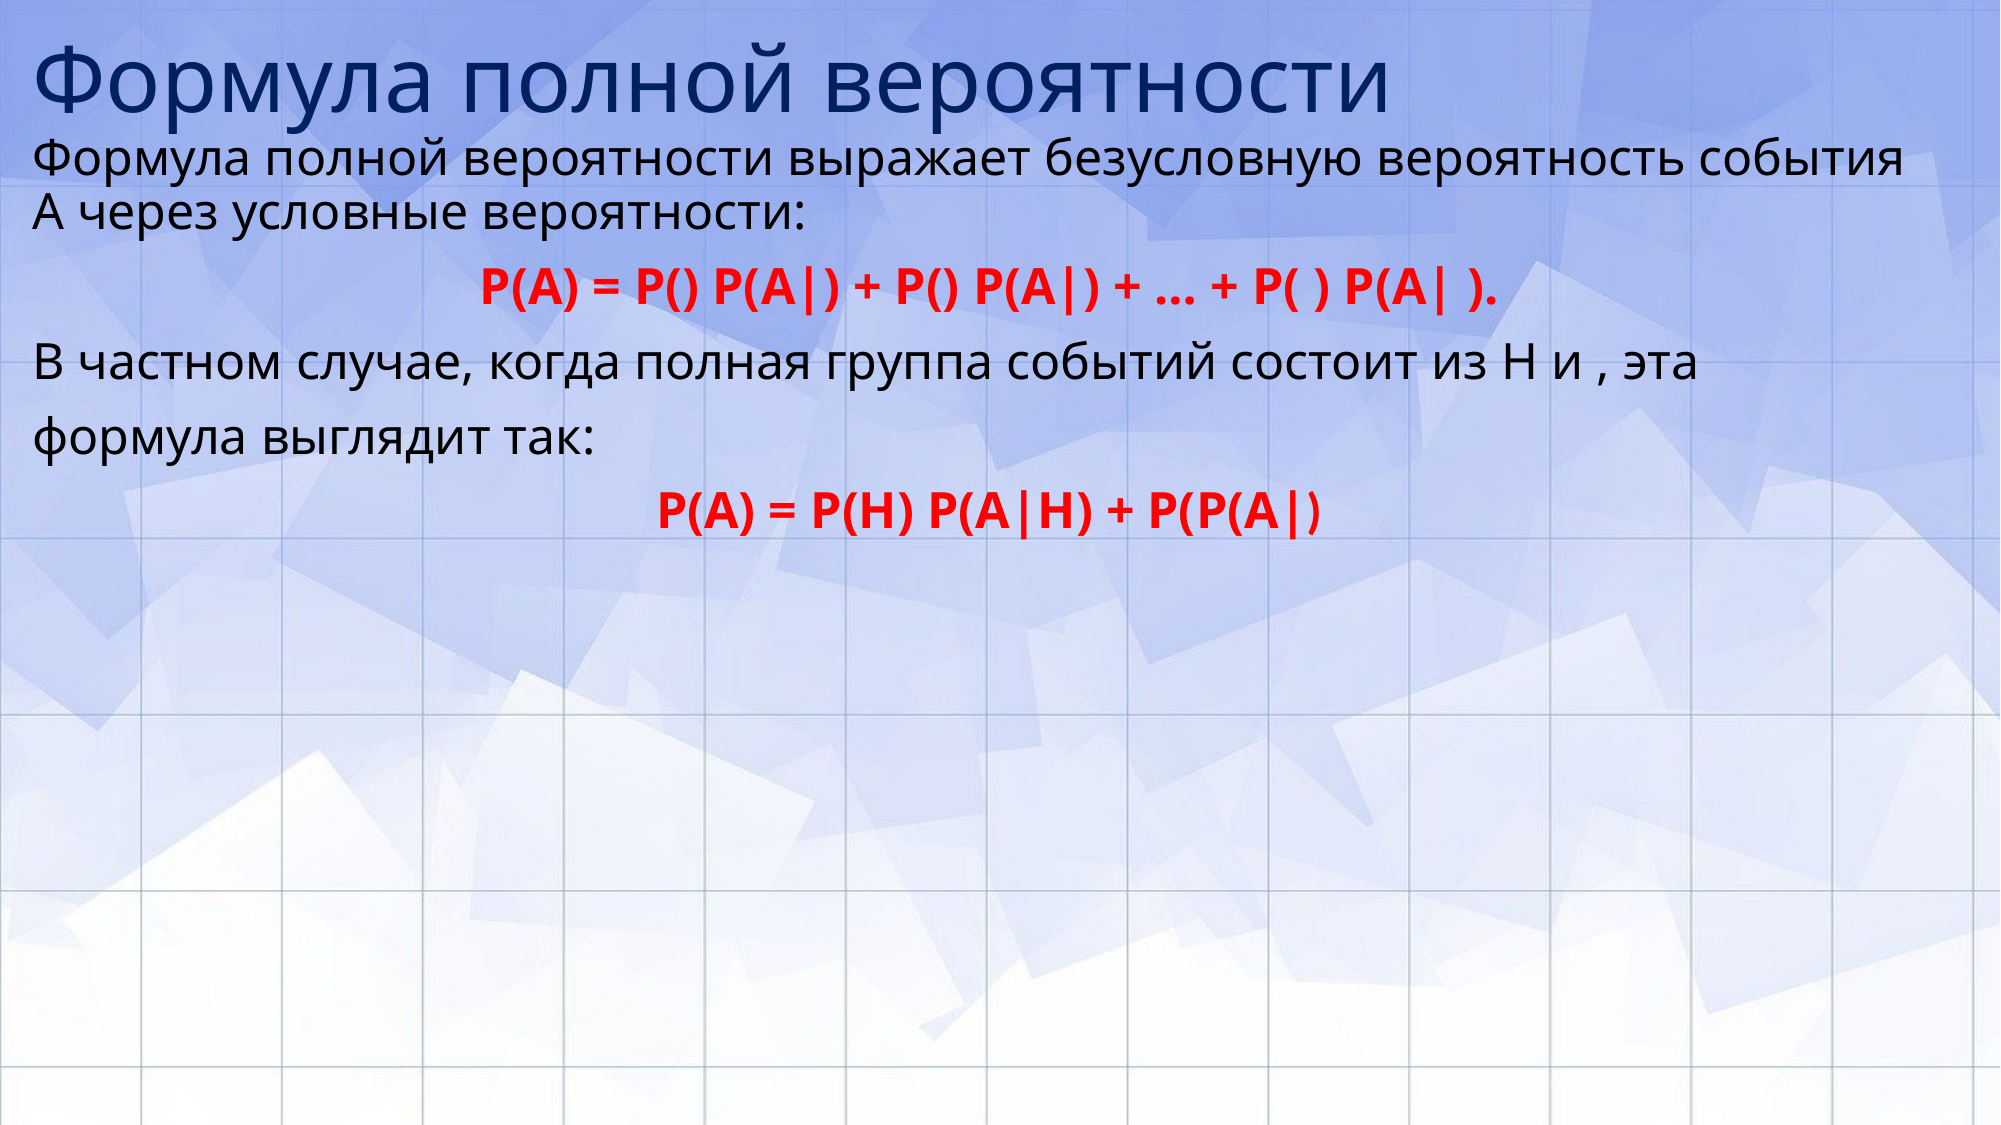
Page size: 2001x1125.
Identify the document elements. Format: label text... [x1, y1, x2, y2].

title Формула полной вероятности [17, 23, 1849, 143]
picture [0, 0, 2001, 1125]
